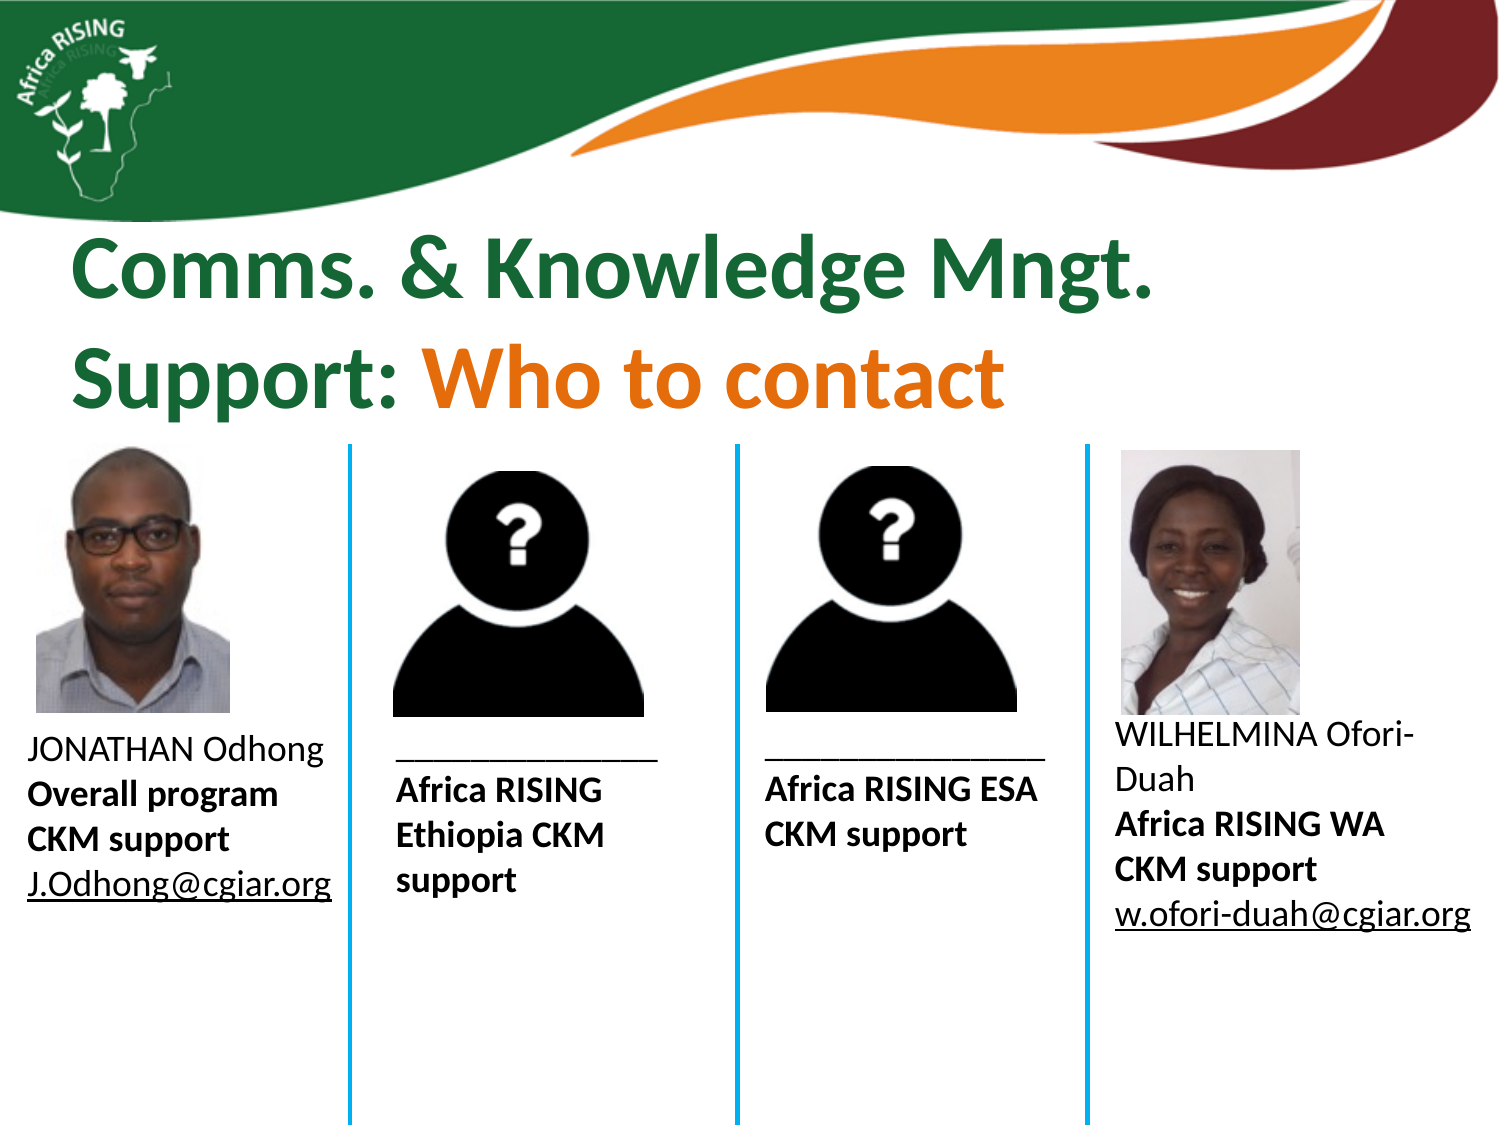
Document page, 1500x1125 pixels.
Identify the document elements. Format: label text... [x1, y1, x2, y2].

picture [766, 466, 1017, 713]
text_box JONATHAN Odhong Overall program CKM support J.Odhong@cgiar.org [12, 716, 345, 912]
text_box _______________ Africa RISING ESA CKM support [1091, 711, 1099, 907]
text_box WILHELMINA Ofori-Duah Africa RISING WA CKM support w.ofori-duah@cgiar.org [1099, 701, 1500, 942]
picture [35, 443, 231, 713]
text_box _______________ Africa RISING ESA CKM support [750, 711, 1083, 907]
text_box Comms. & Knowledge Mngt. Support: Who to contact [37, 199, 1438, 327]
picture [1121, 449, 1301, 715]
picture [0, 0, 1499, 222]
picture [393, 471, 644, 718]
text_box ______________ Africa RISING Ethiopia CKM support [381, 712, 730, 953]
text_box JONATHAN Odhong Overall program CKM support J.Odhong@cgiar.org [354, 716, 362, 912]
